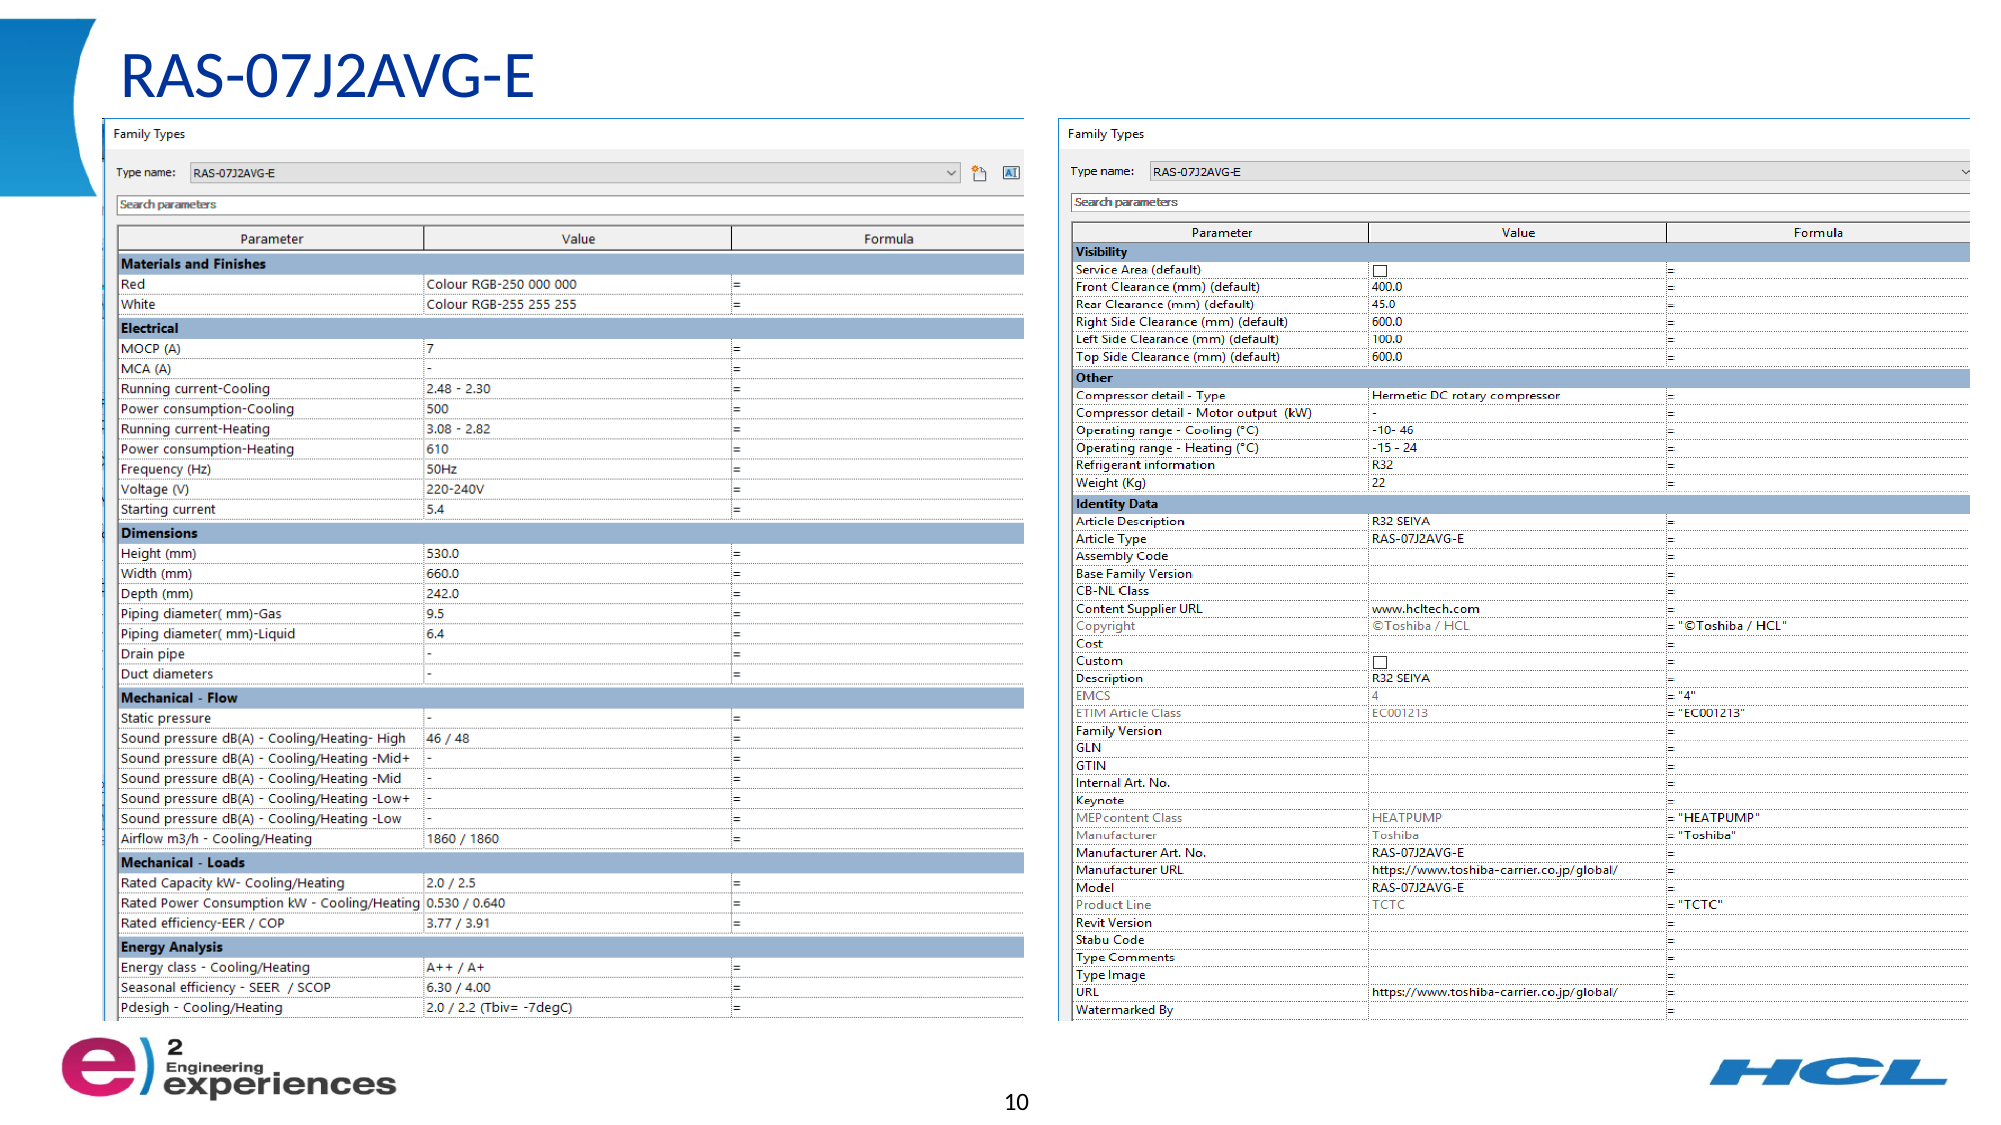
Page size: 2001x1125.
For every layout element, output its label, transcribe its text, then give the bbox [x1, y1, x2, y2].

text_box RAS-07J2AVG-E [105, 23, 551, 117]
picture [0, 0, 2000, 1125]
